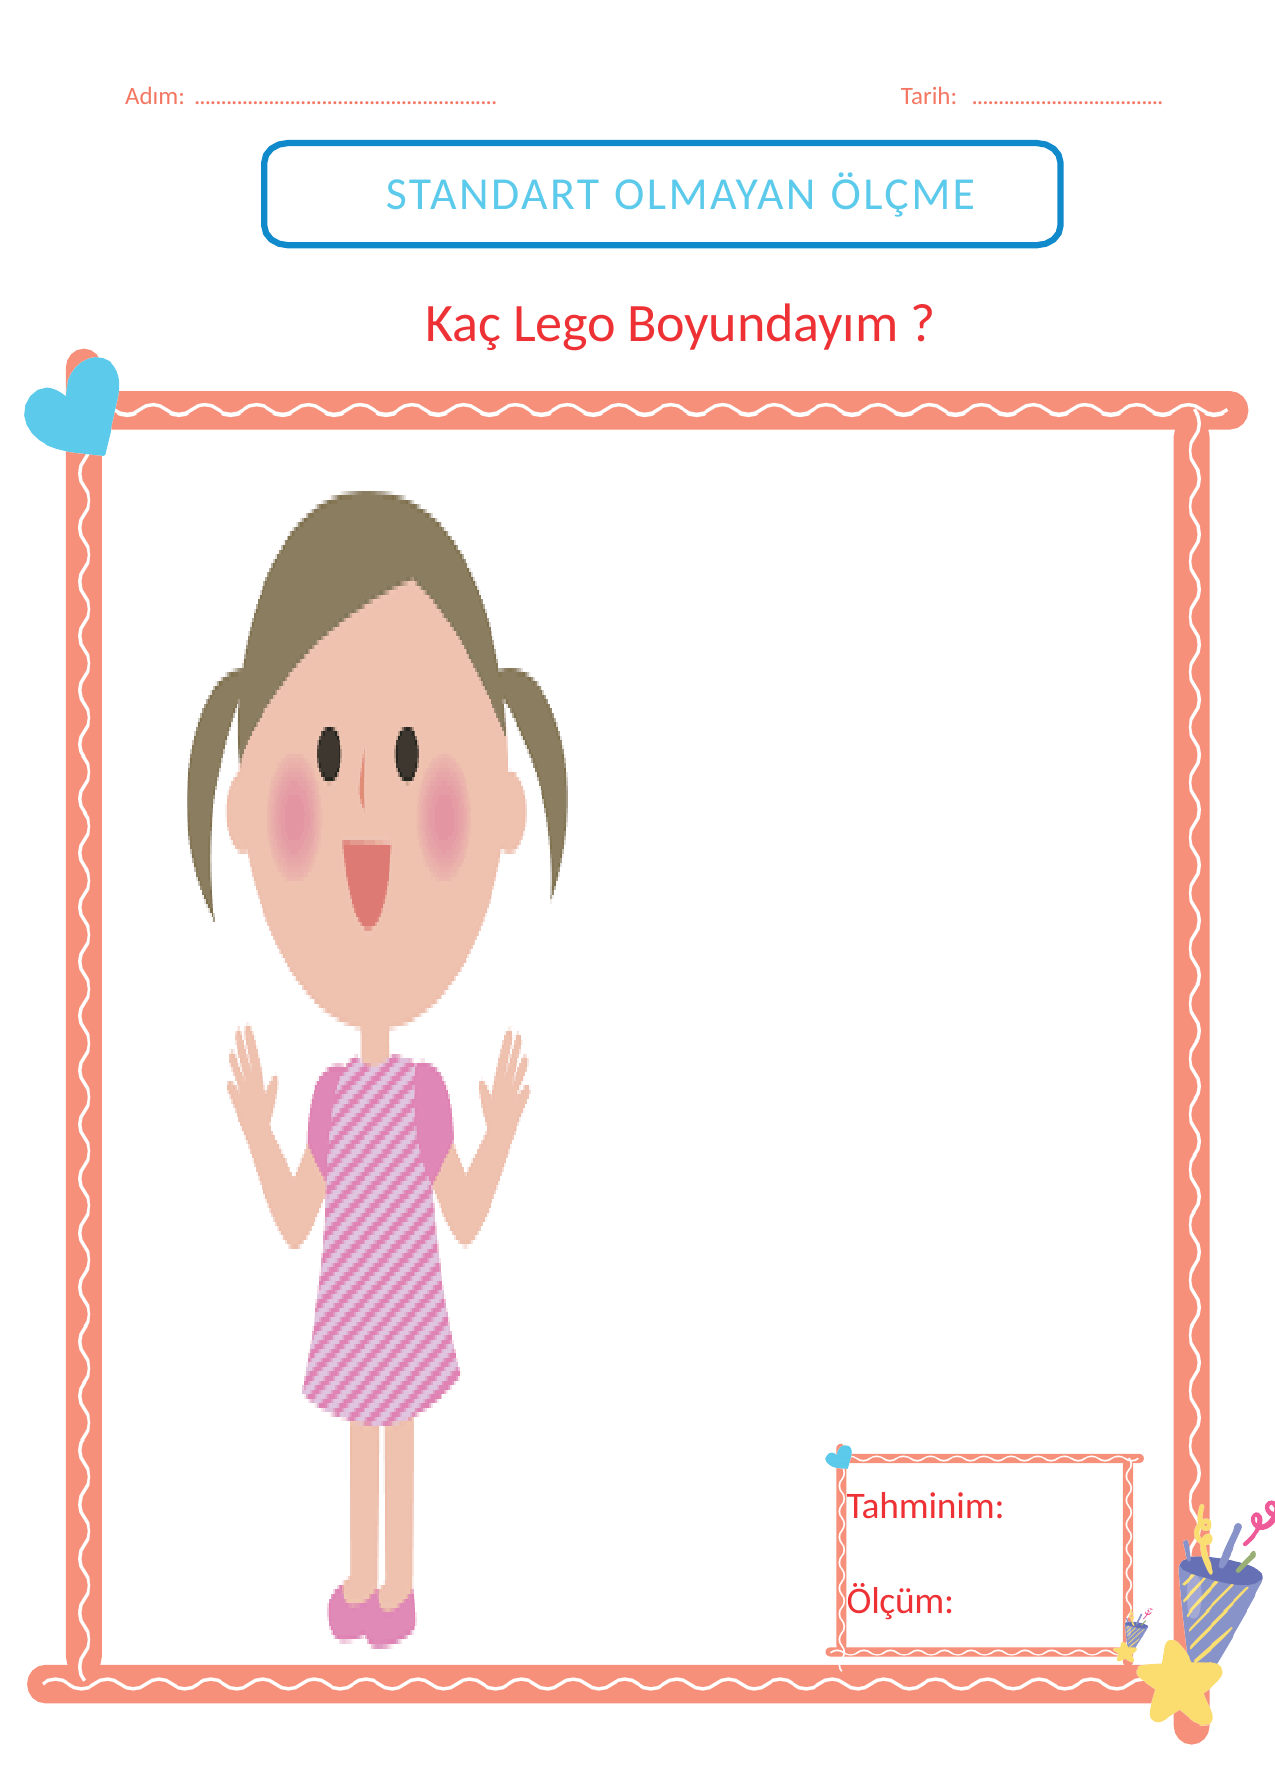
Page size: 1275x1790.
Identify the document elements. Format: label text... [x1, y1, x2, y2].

text_box Adım: ......................................................... [122, 77, 505, 110]
text_box [264, 142, 1061, 161]
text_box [24, 348, 1275, 1745]
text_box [824, 1440, 1153, 1672]
picture [187, 491, 568, 1649]
text_box STANDART OLMAYAN ÖLÇME Kaç Lego Boyundayım ? [264, 161, 1099, 347]
text_box Tarih: .................................... [898, 77, 1171, 110]
